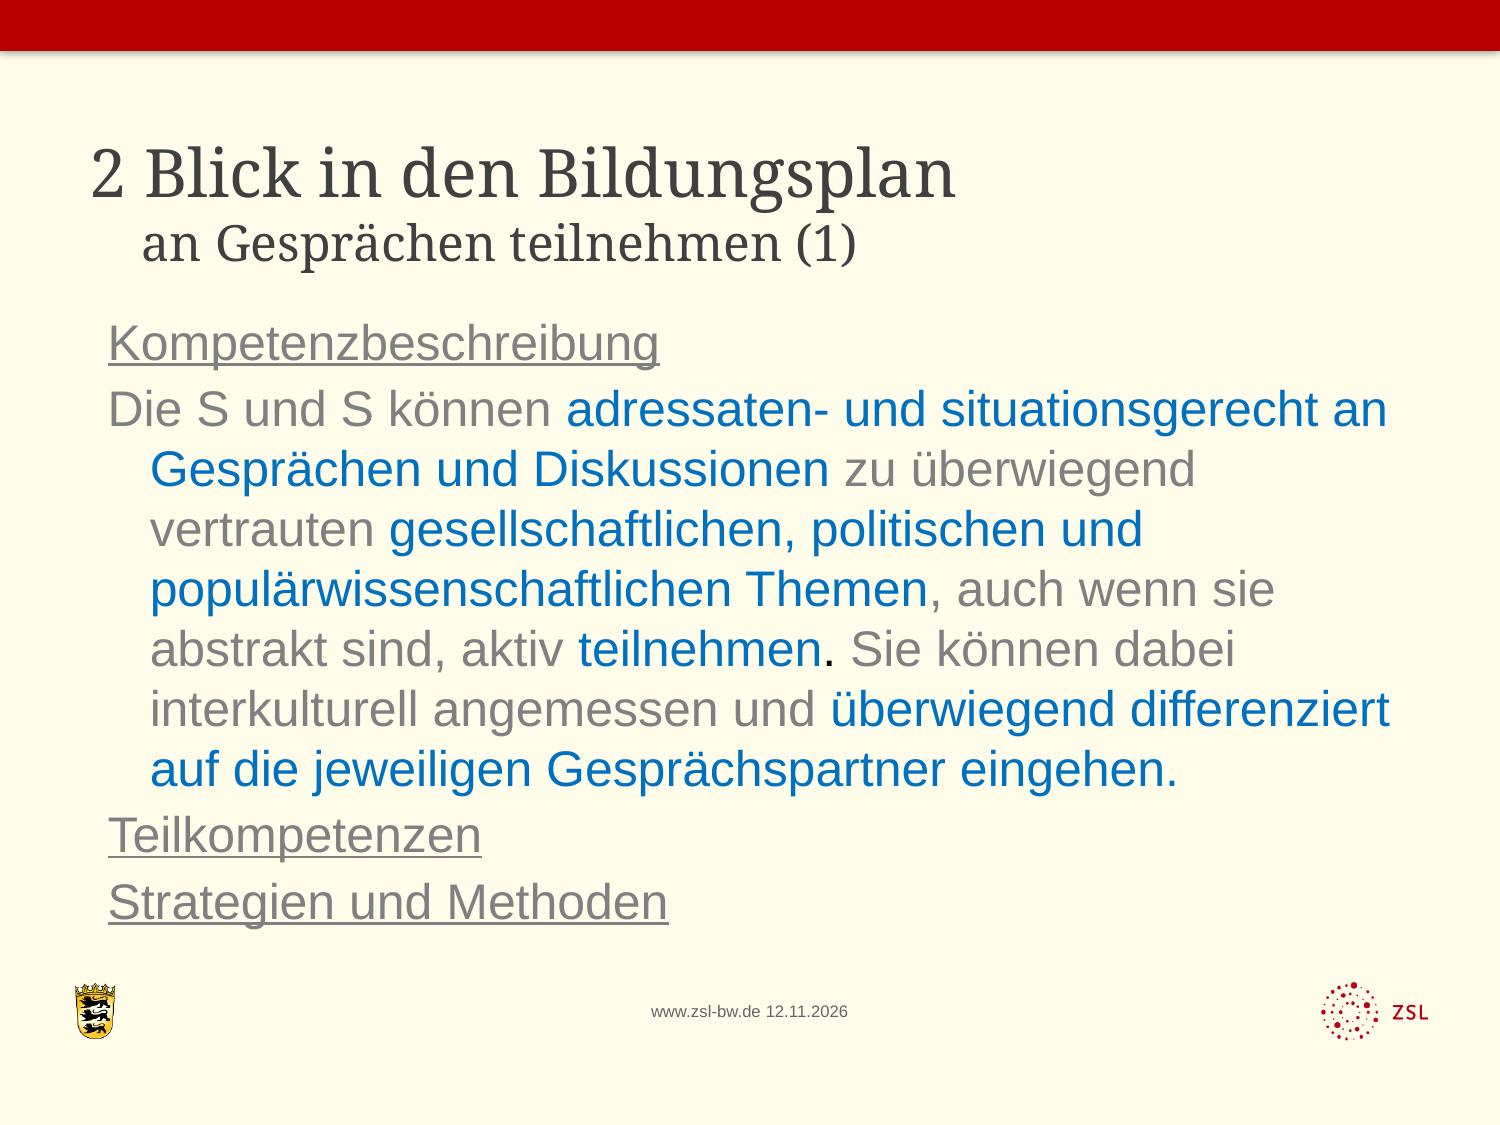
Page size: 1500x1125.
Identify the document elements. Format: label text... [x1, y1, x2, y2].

picture [1320, 981, 1429, 1041]
title 2 Blick in den Bildungsplan an Gesprächen teilnehmen (1) [75, 113, 1425, 289]
list Kompetenzbeschreibung Die S und S können adressaten- und situationsgerecht an Gesprächen und Diskussionen zu überwiegend vertrauten gesellschaftlichen, politischen und populärwissenschaftlichen Themen, auch wenn sie abstrakt sind, aktiv teilnehmen. Sie können dabei interkulturell angemessen und überwiegend differenziert auf die jeweiligen Gesprächspartner eingehen. Teilkompetenzen Strategien und Methoden [75, 302, 1425, 965]
picture [73, 981, 117, 1041]
